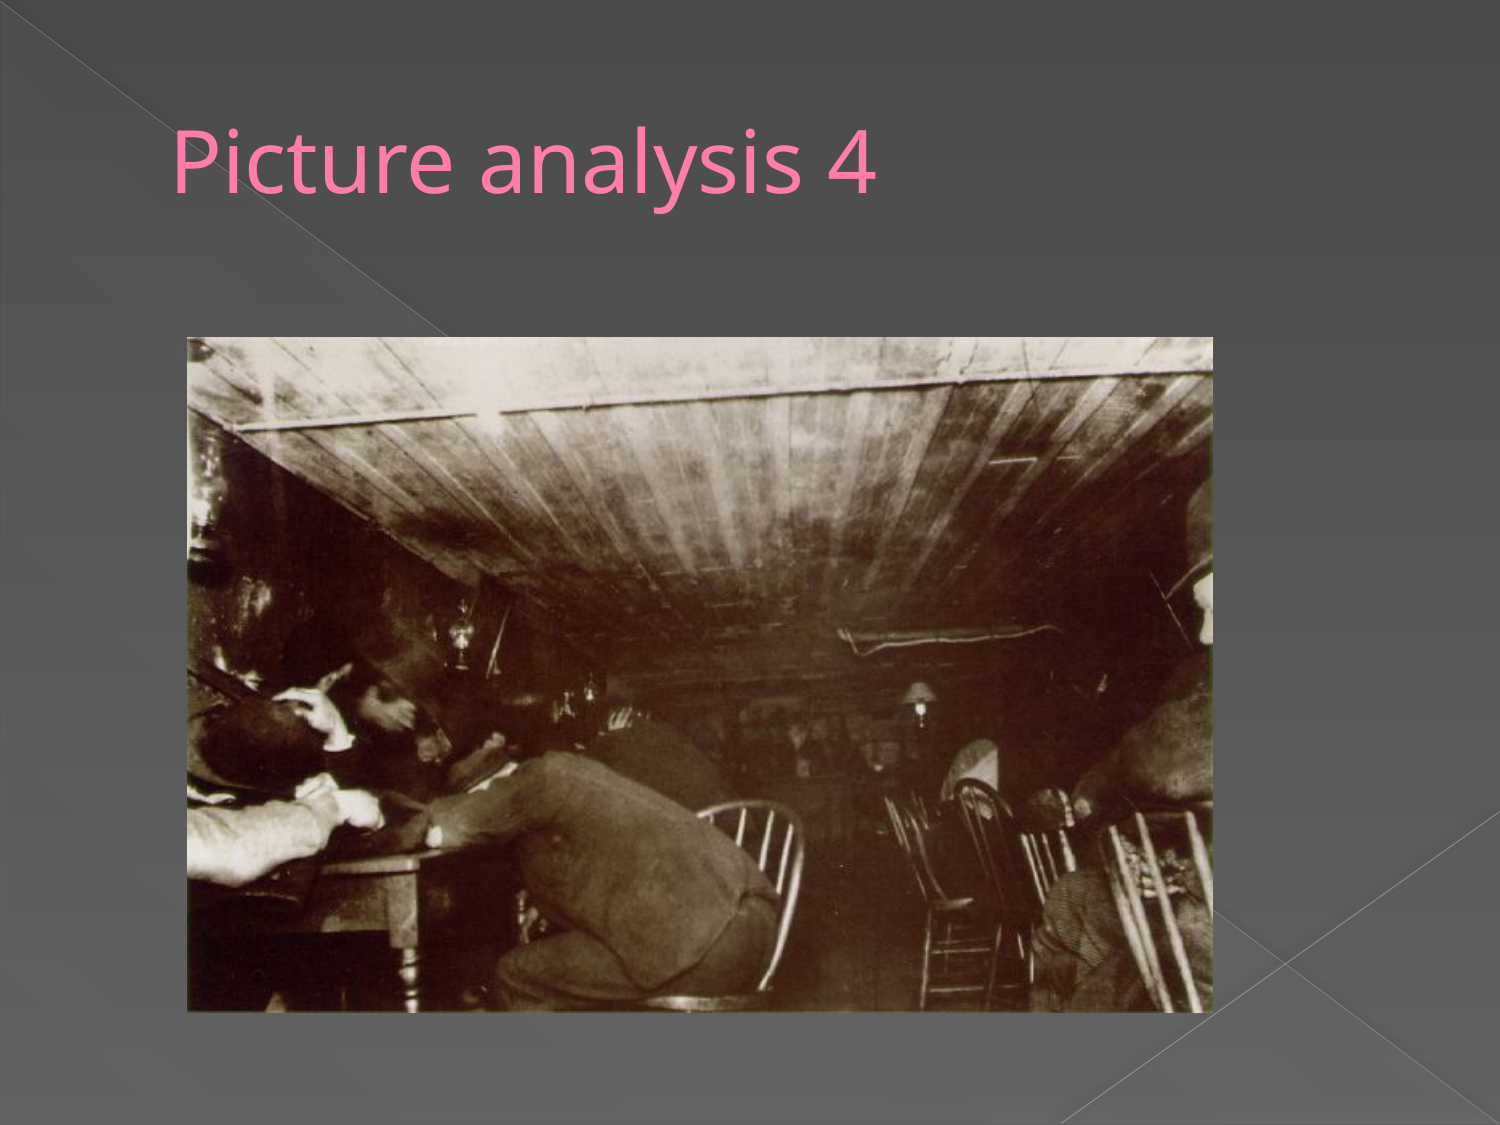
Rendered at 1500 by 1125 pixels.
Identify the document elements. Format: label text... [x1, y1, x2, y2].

title Picture analysis 4 [75, 43, 1425, 274]
picture [186, 337, 1213, 1013]
